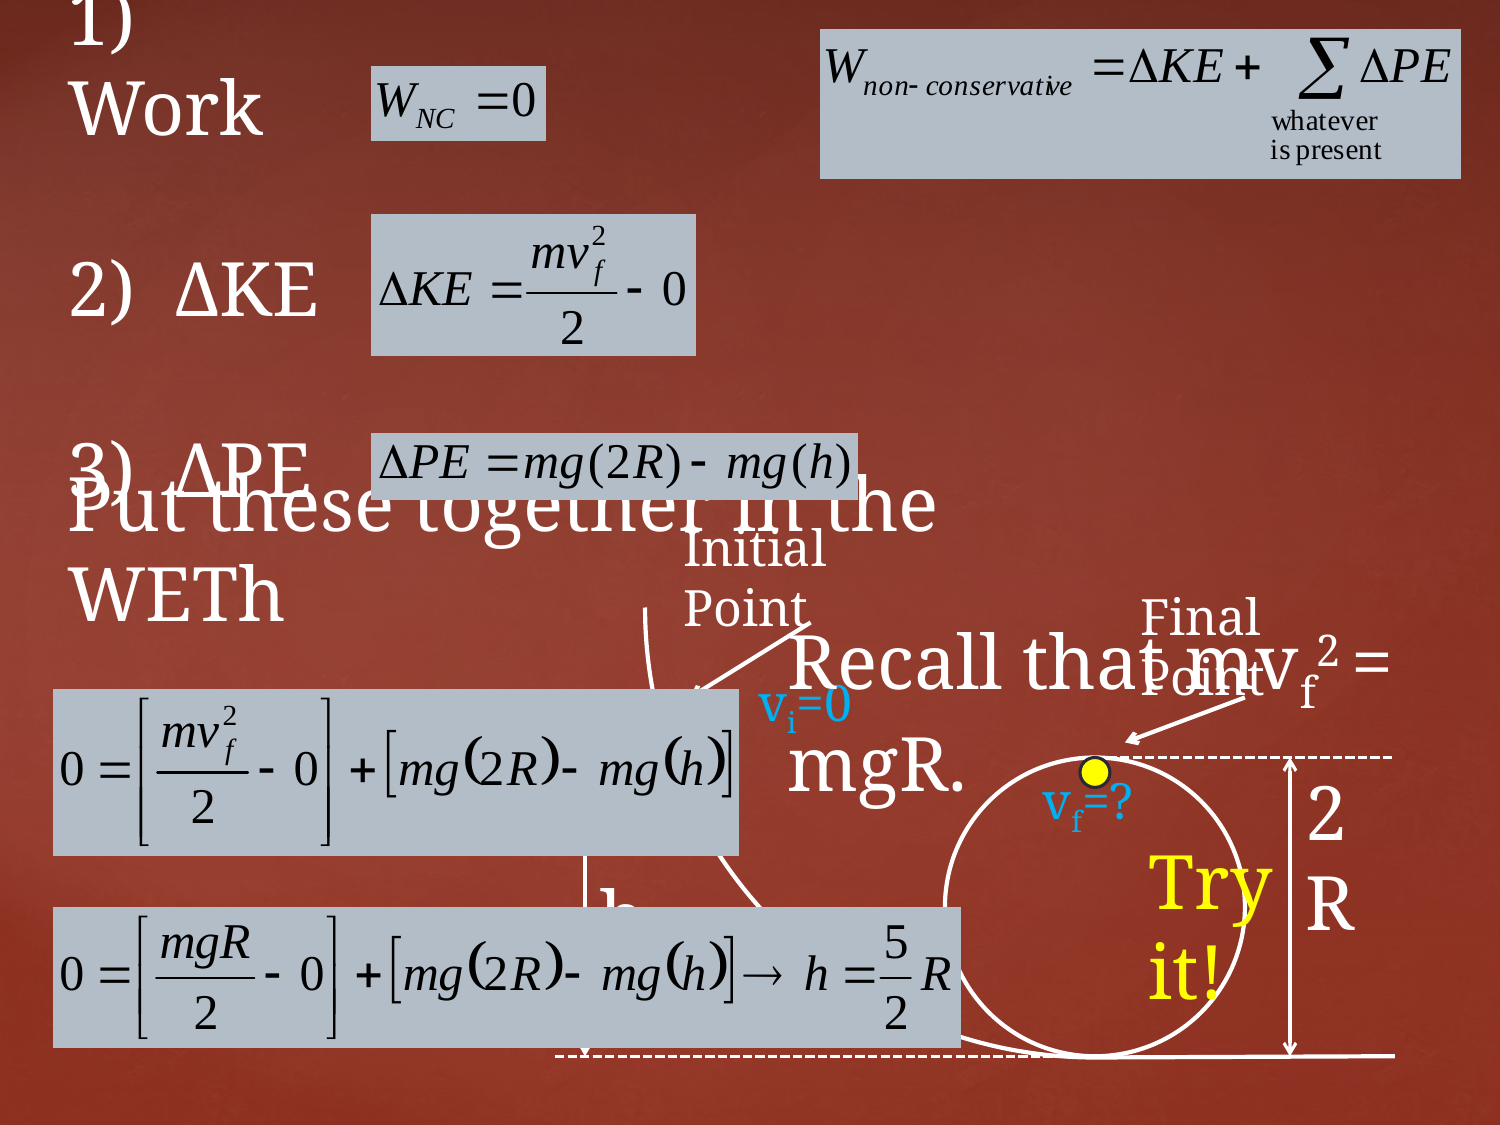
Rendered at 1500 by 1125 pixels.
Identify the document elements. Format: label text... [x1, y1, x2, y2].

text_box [554, 156, 1500, 684]
title Put these together in the WETh [52, 545, 544, 644]
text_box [52, 49, 547, 158]
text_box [1026, 643, 1411, 684]
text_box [667, 574, 954, 684]
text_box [554, 872, 1500, 1058]
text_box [51, 411, 859, 521]
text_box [52, 213, 697, 357]
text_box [819, 28, 1462, 180]
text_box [52, 688, 1500, 857]
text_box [52, 906, 962, 1049]
